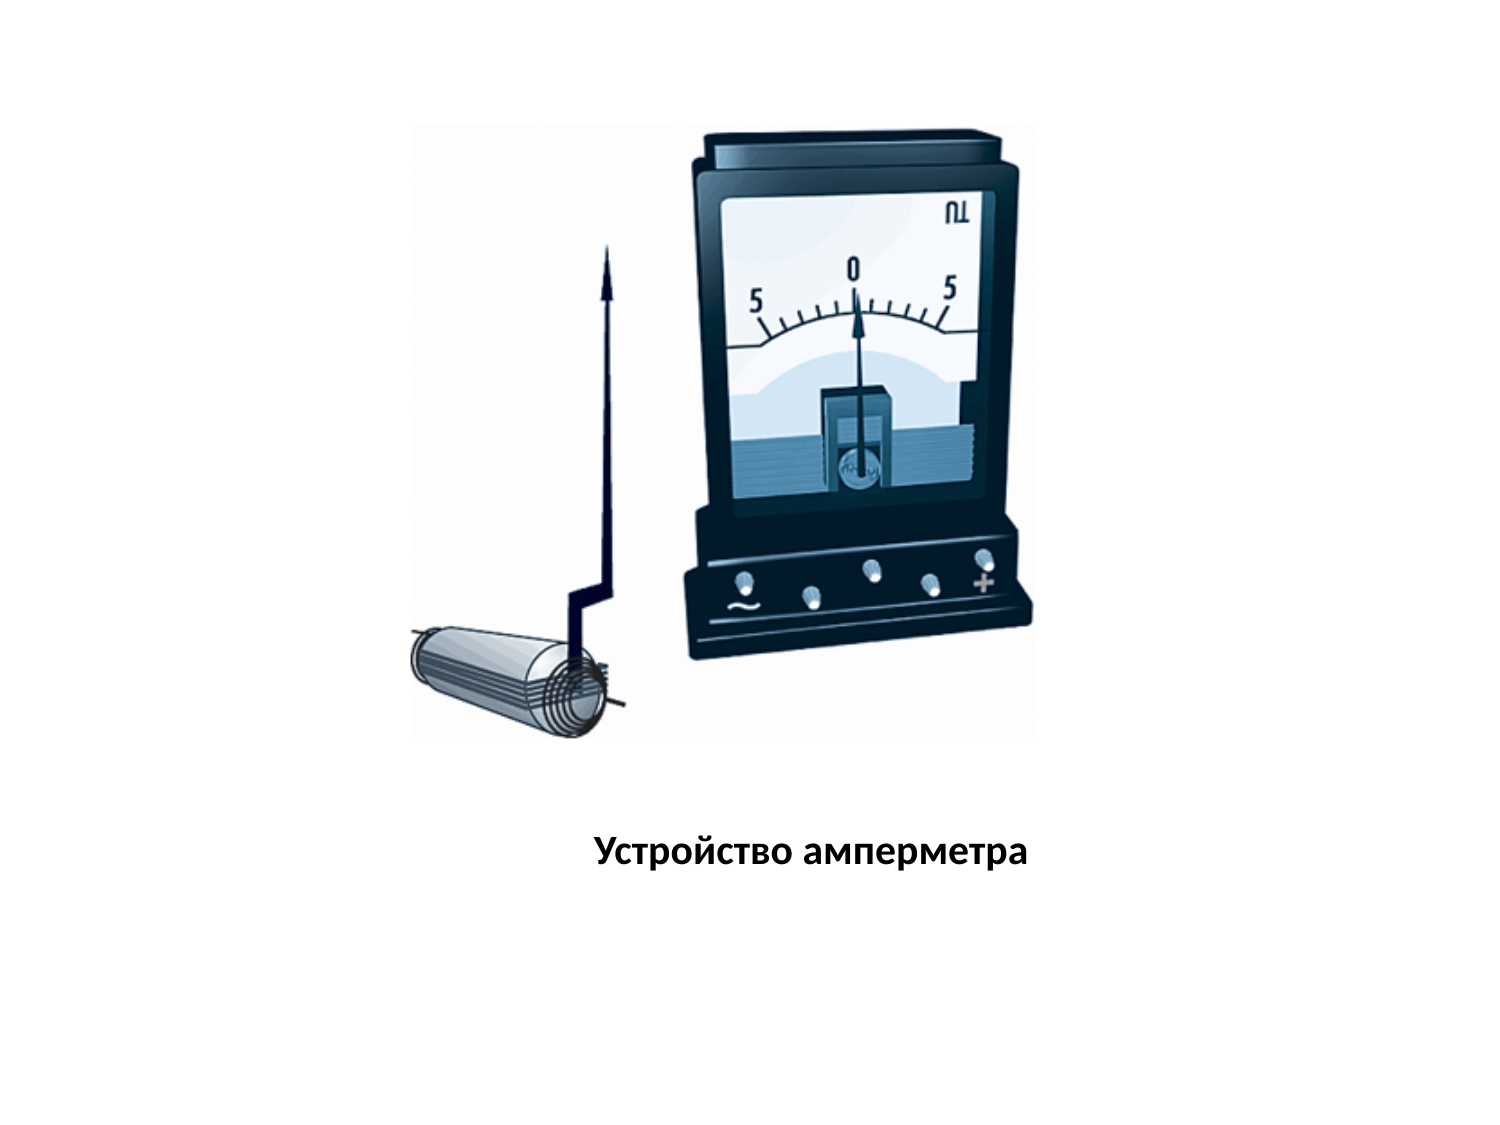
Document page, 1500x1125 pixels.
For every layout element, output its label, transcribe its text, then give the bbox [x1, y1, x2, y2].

picture [293, 100, 1195, 776]
title Устройство амперметра [294, 787, 1194, 881]
